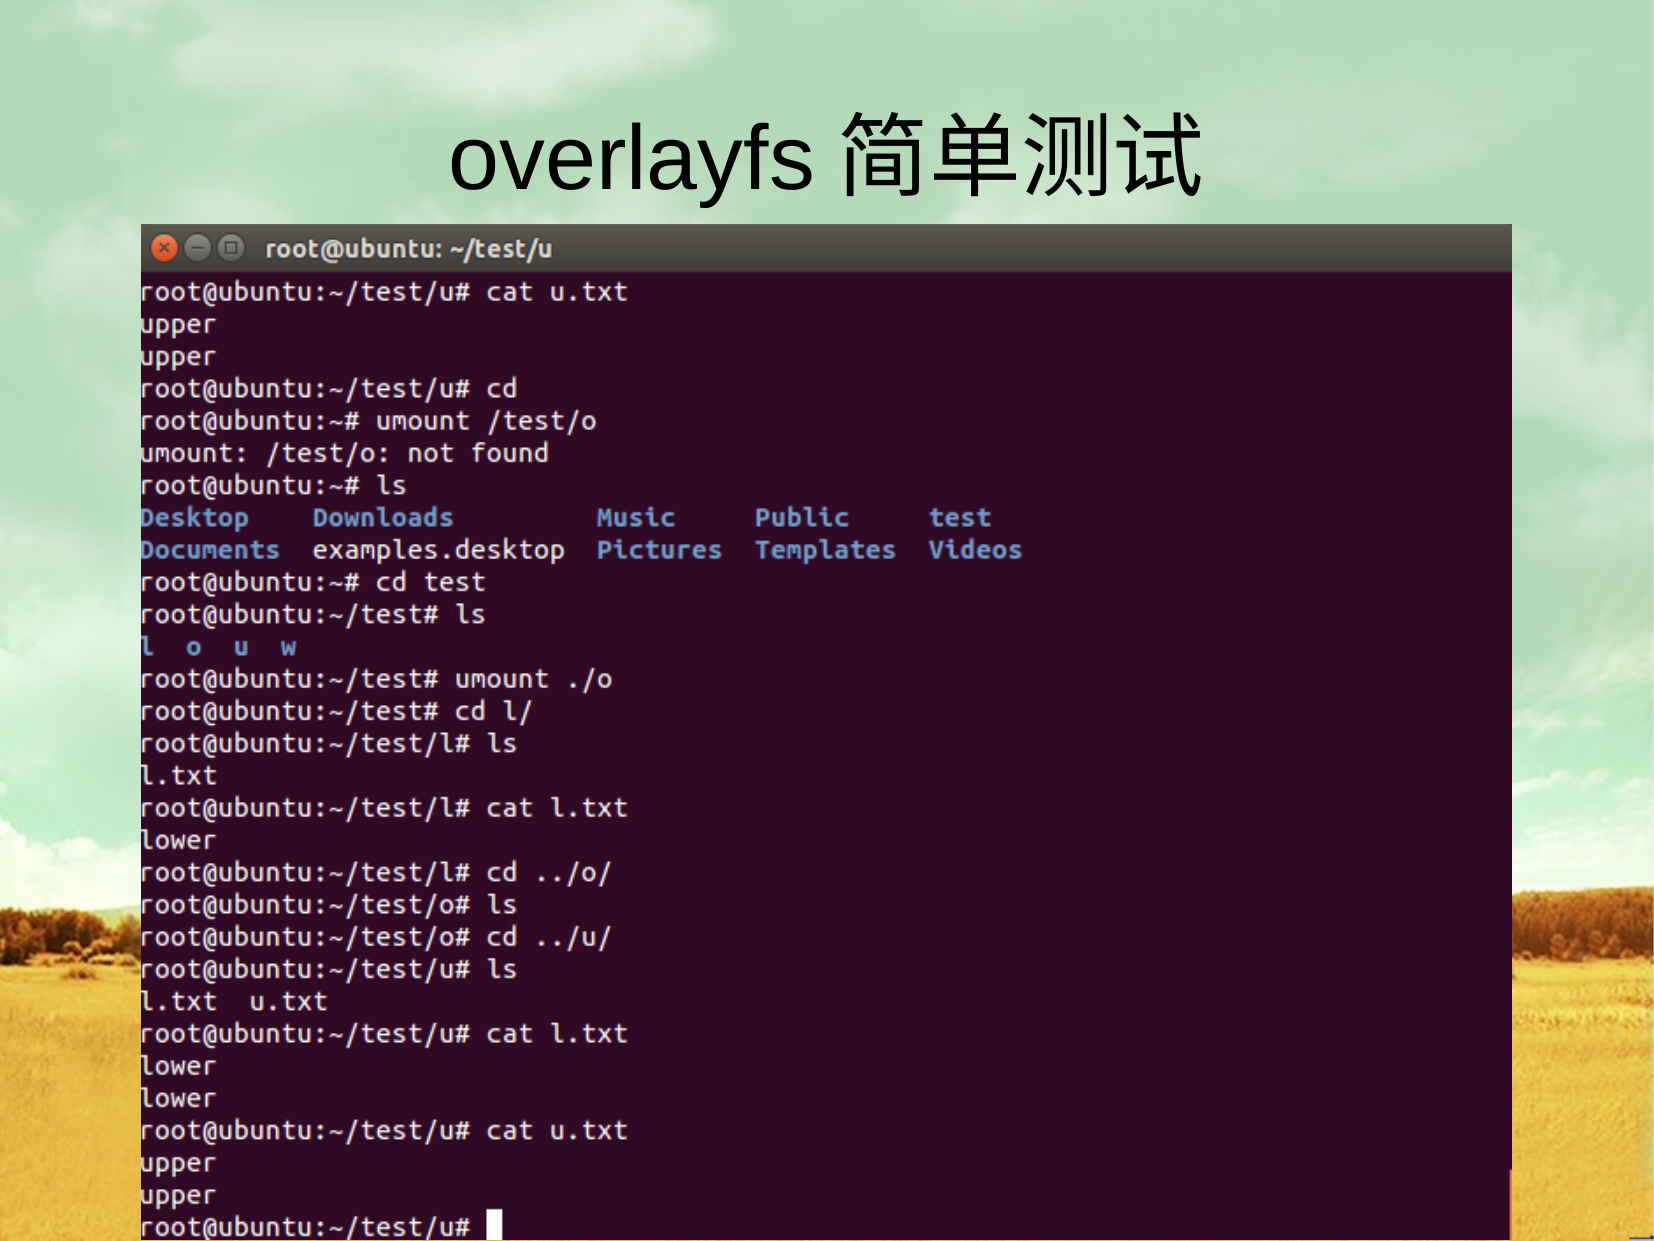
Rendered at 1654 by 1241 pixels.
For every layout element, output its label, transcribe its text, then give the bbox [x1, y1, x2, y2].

text_box overlayfs简单测试 [82, 49, 1571, 257]
picture [0, 0, 1654, 1241]
